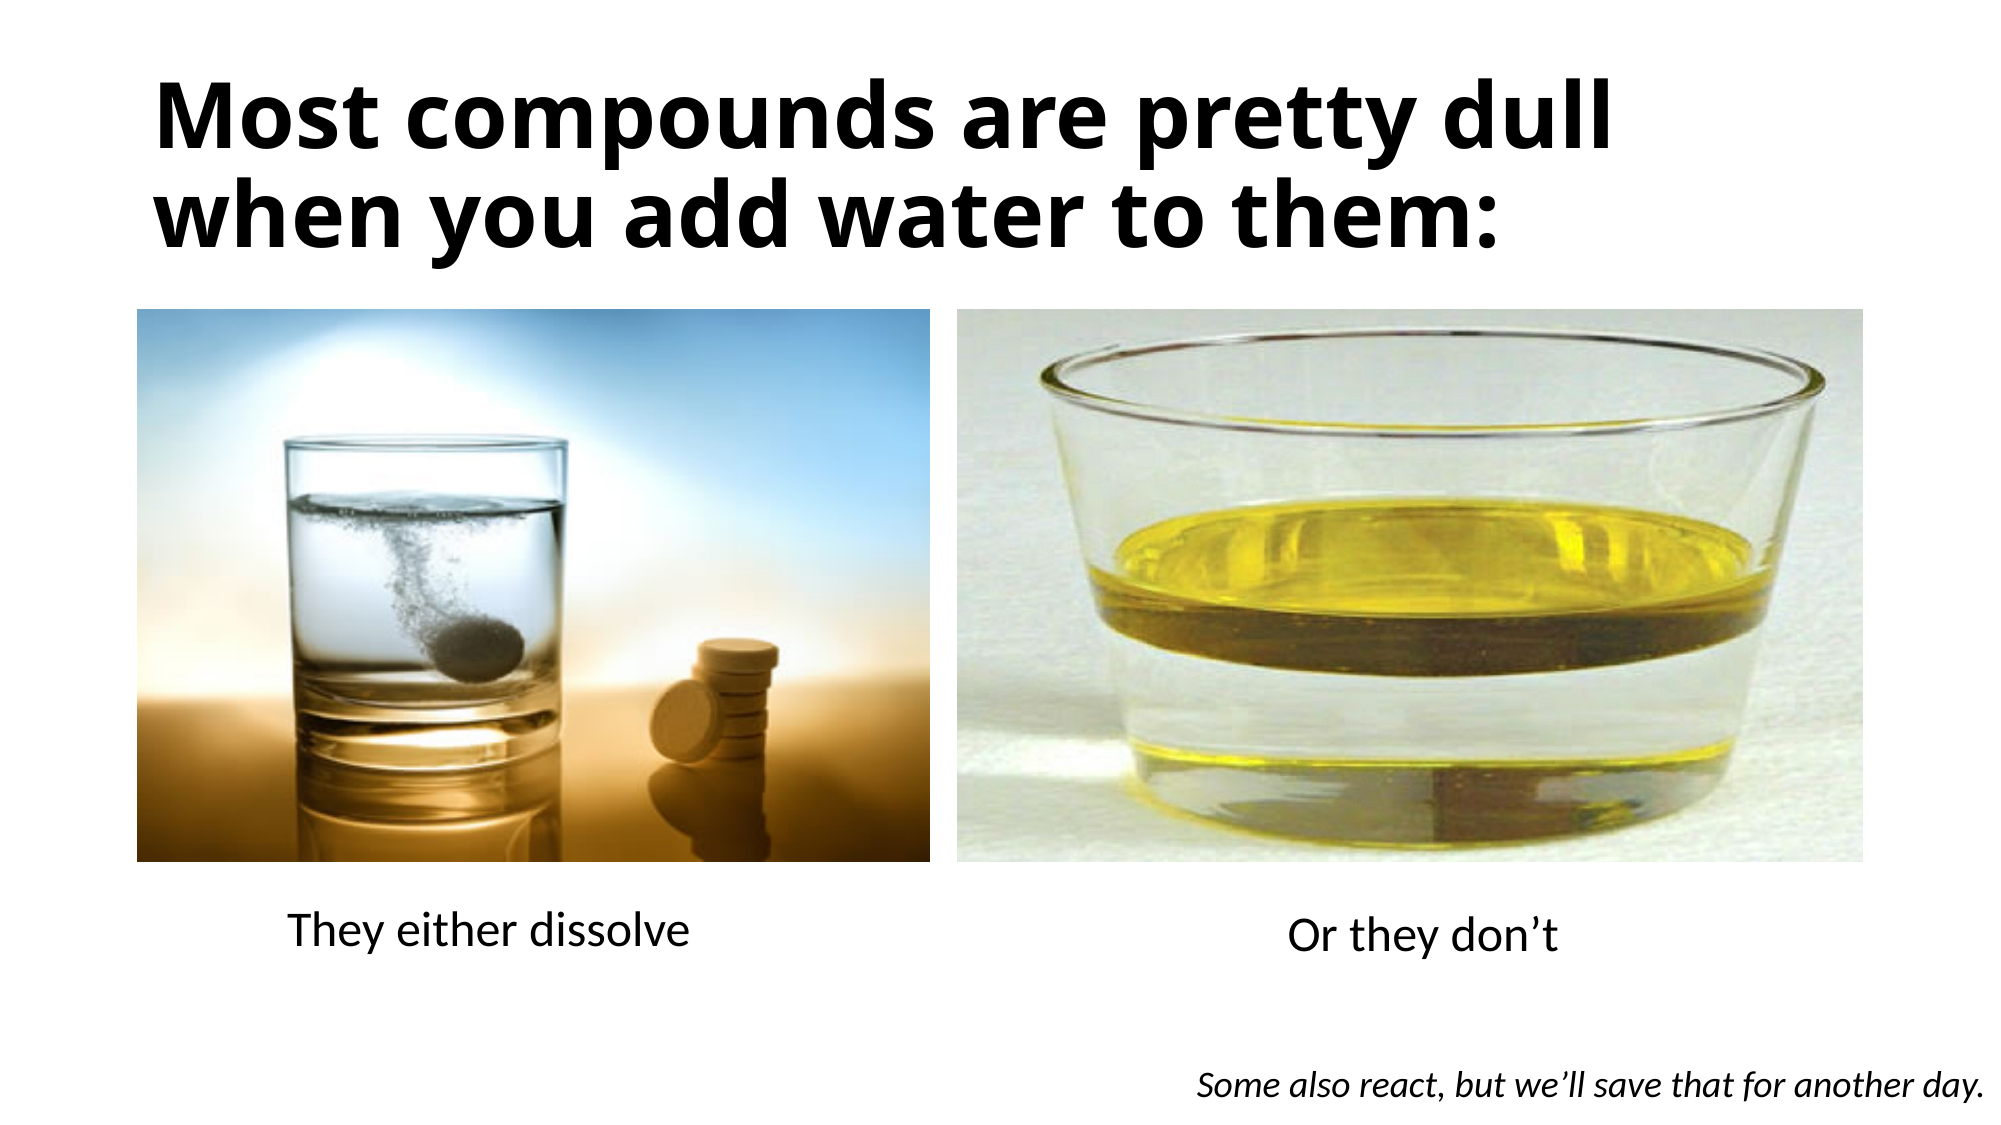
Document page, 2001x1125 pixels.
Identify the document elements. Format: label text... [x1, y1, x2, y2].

title Most compounds are pretty dull when you add water to them: [137, 59, 1863, 278]
text_box Or they don’t [1272, 894, 1924, 969]
picture [957, 309, 1863, 862]
text_box Some also react, but we’ll save that for another day. [1182, 1052, 2000, 1112]
picture [137, 309, 930, 862]
text_box They either dissolve [272, 889, 851, 964]
